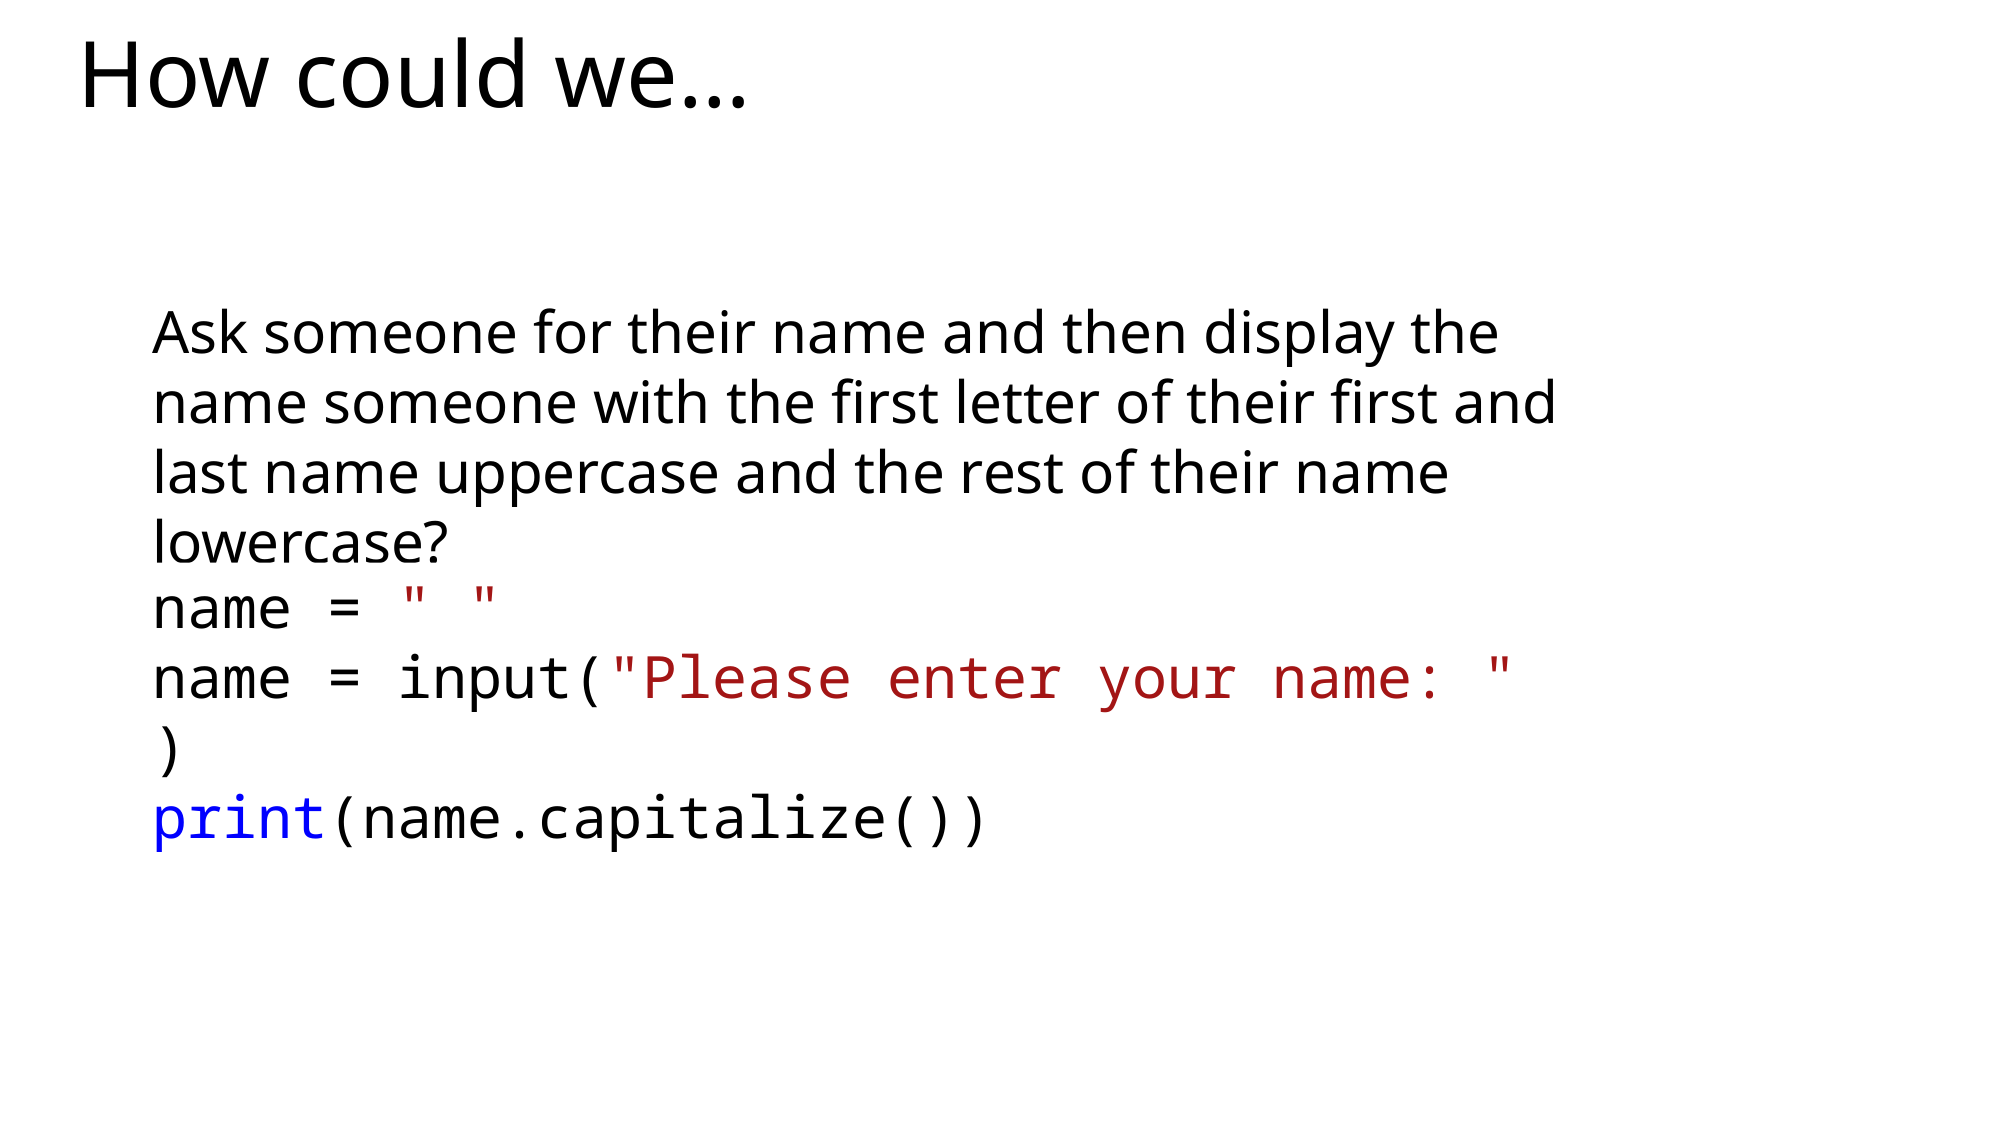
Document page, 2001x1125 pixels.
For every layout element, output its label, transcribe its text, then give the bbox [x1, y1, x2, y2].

text_box name = " " name = input("Please enter your name: ") print(name.capitalize()) [137, 562, 1553, 858]
text_box Ask someone for their name and then display the name someone with the first letter of their first and last name uppercase and the rest of their name lowercase? [137, 287, 1598, 653]
title How could we… [62, 29, 1953, 205]
